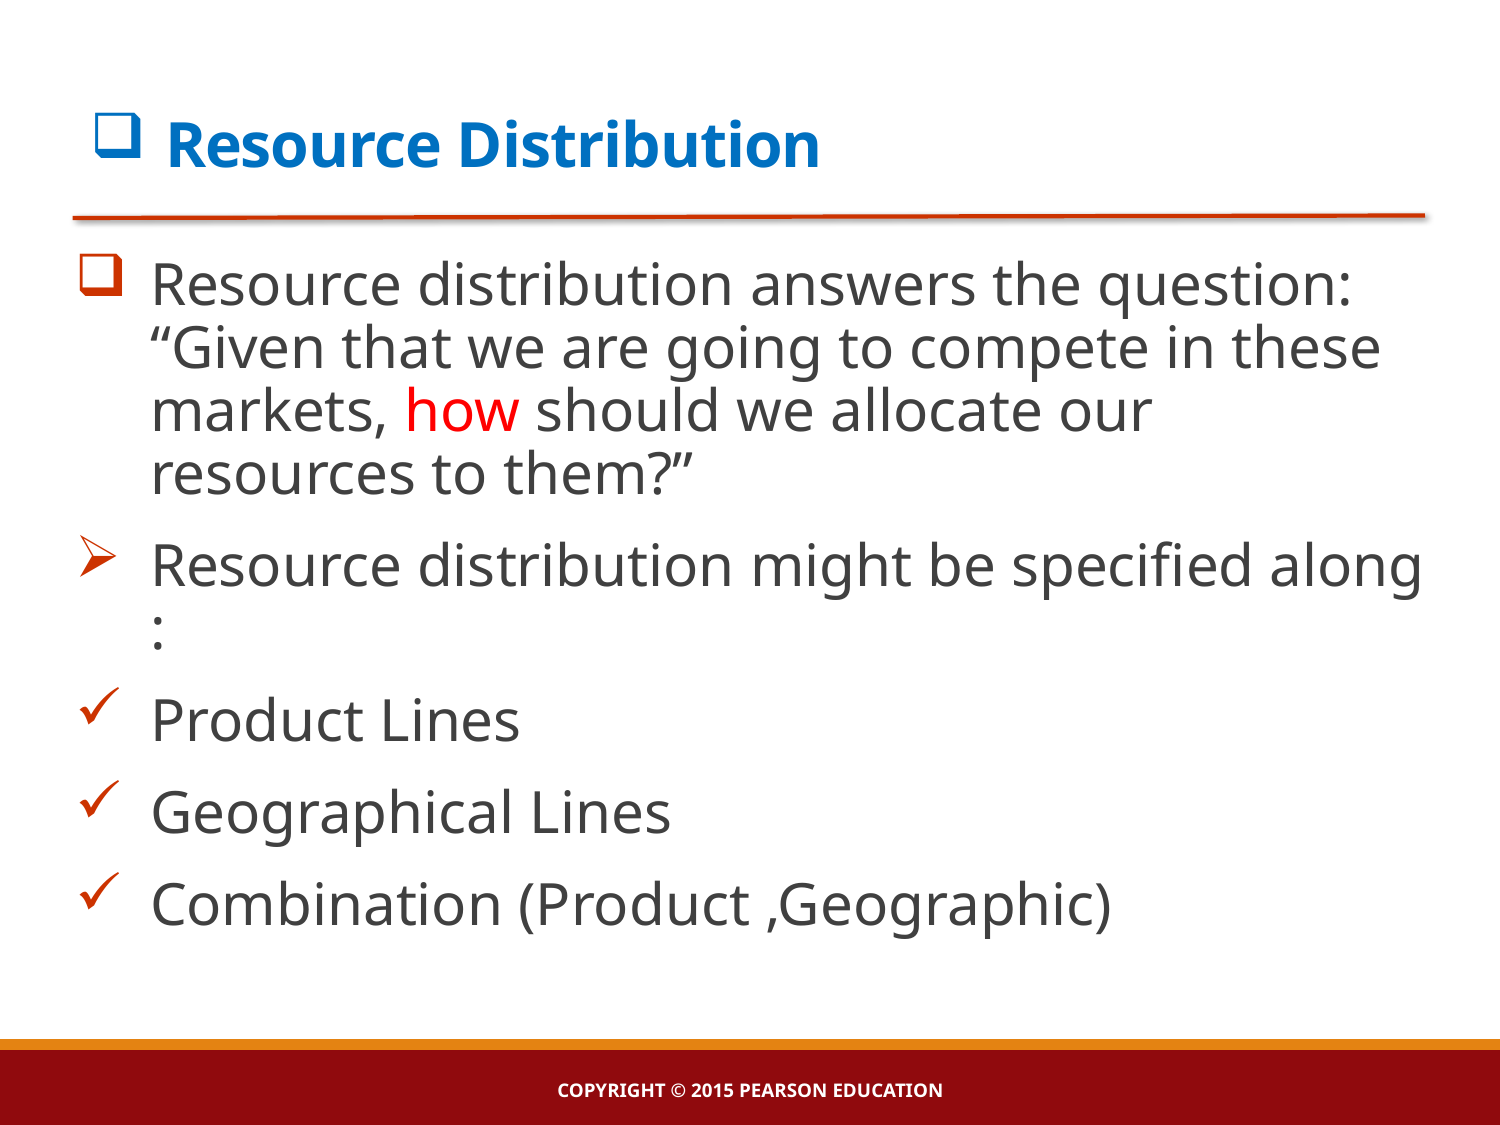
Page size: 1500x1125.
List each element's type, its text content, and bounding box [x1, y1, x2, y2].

footer Copyright © 2015 Pearson Education [453, 1059, 1047, 1120]
title Resource Distribution [75, 38, 1425, 189]
list Resource distribution answers the question: “Given that we are going to compete in these markets, how should we allocate our resources to them?” Resource distribution might be specified along : Product Lines Geographical Lines Combination (Product ,Geographic) [75, 247, 1425, 1034]
